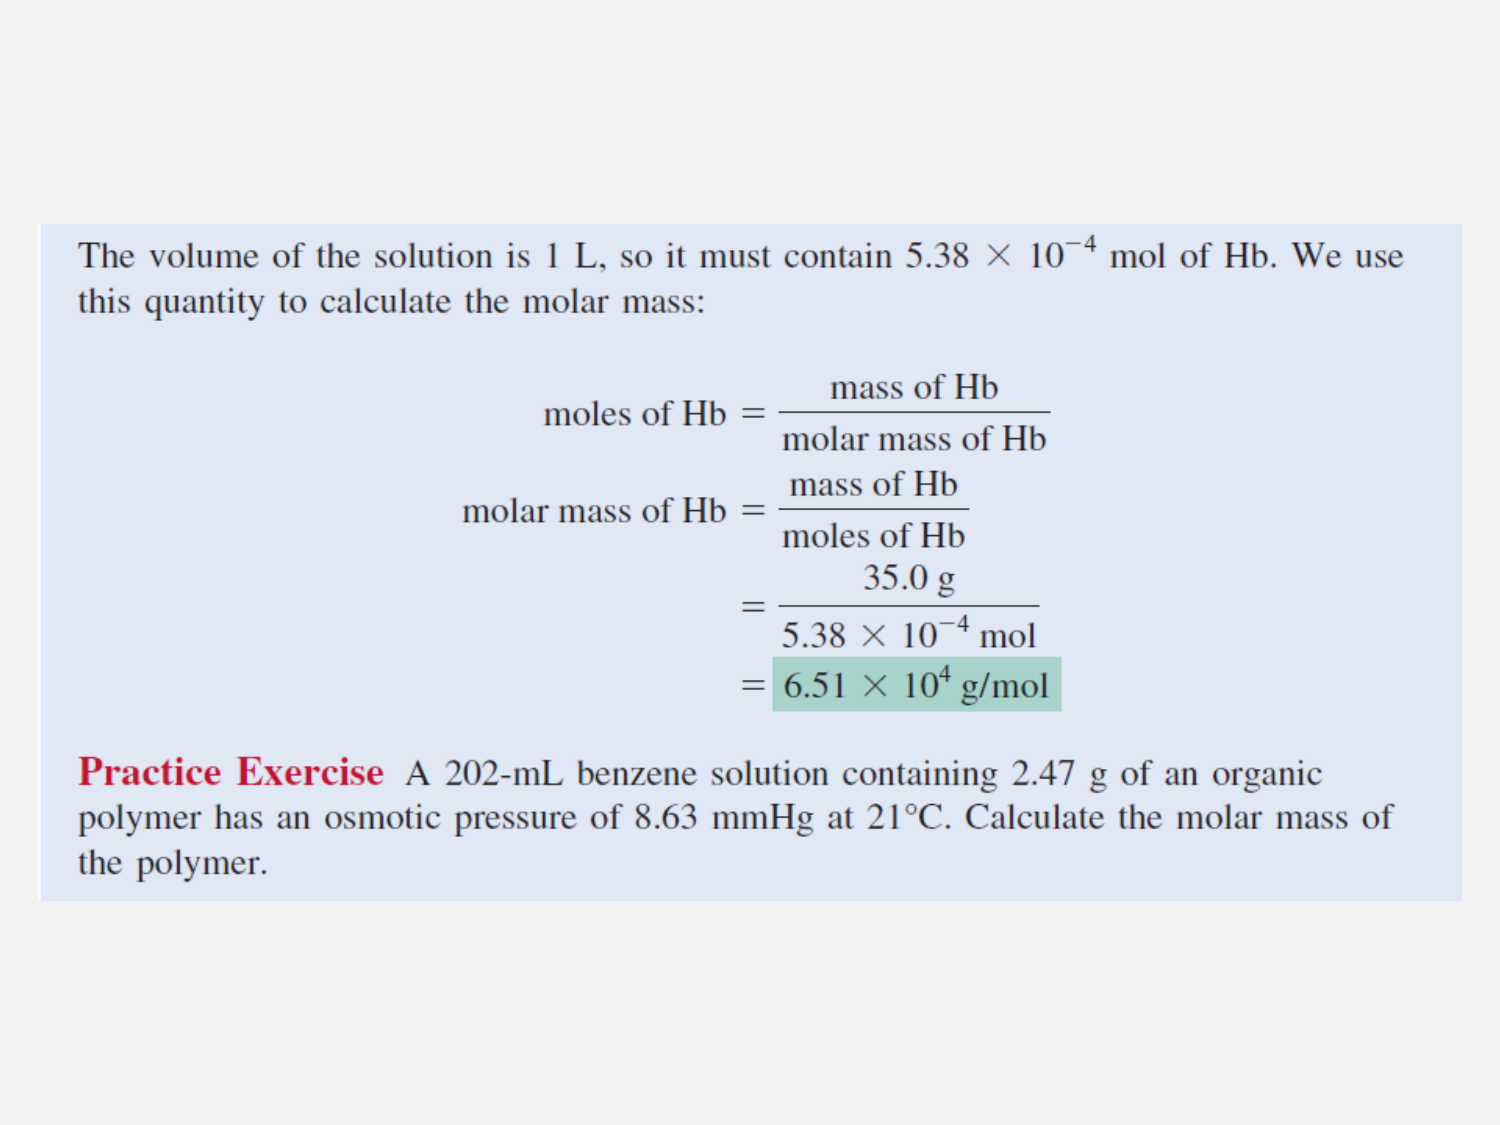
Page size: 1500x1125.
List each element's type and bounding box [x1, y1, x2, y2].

picture [38, 224, 1462, 901]
